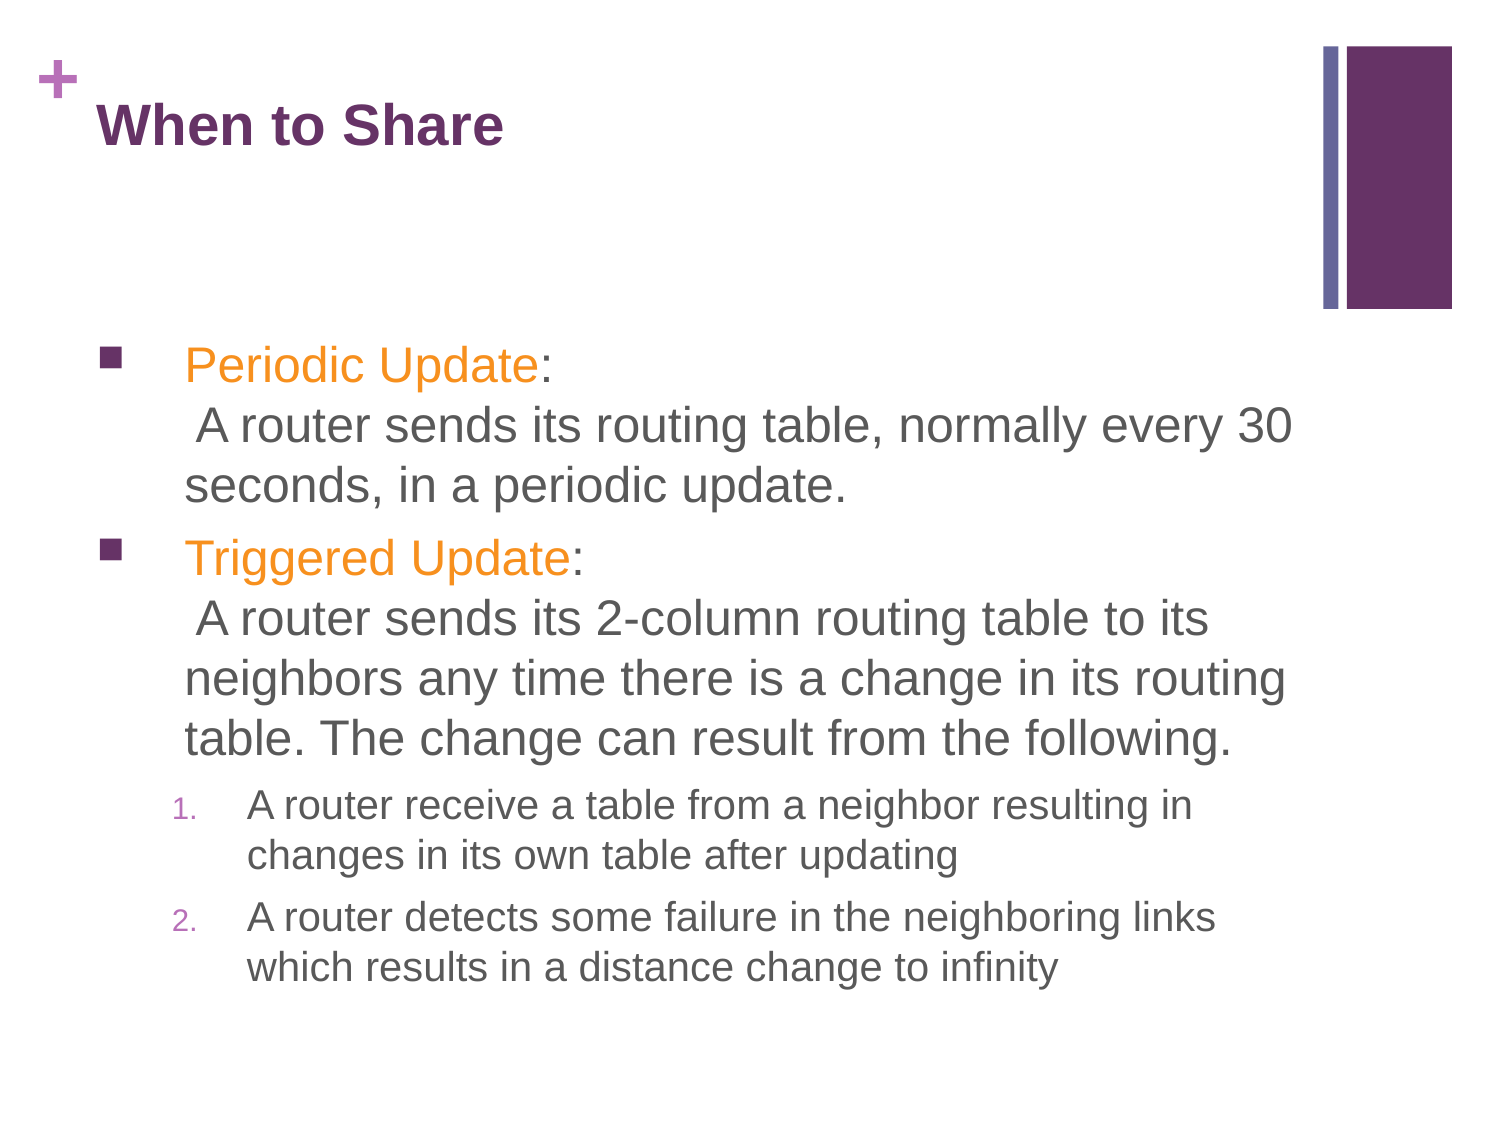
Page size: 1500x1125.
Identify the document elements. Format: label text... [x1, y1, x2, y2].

list Periodic Update: A router sends its routing table, normally every 30 seconds, in a periodic update. Triggered Update: A router sends its 2-column routing table to its neighbors any time there is a change in its routing table. The change can result from the following. A router receive a table from a neighbor resulting in changes in its own table after updating A router detects some failure in the neighboring links which results in a distance change to infinity [81, 324, 1322, 1005]
title When to Share [81, 79, 1322, 263]
